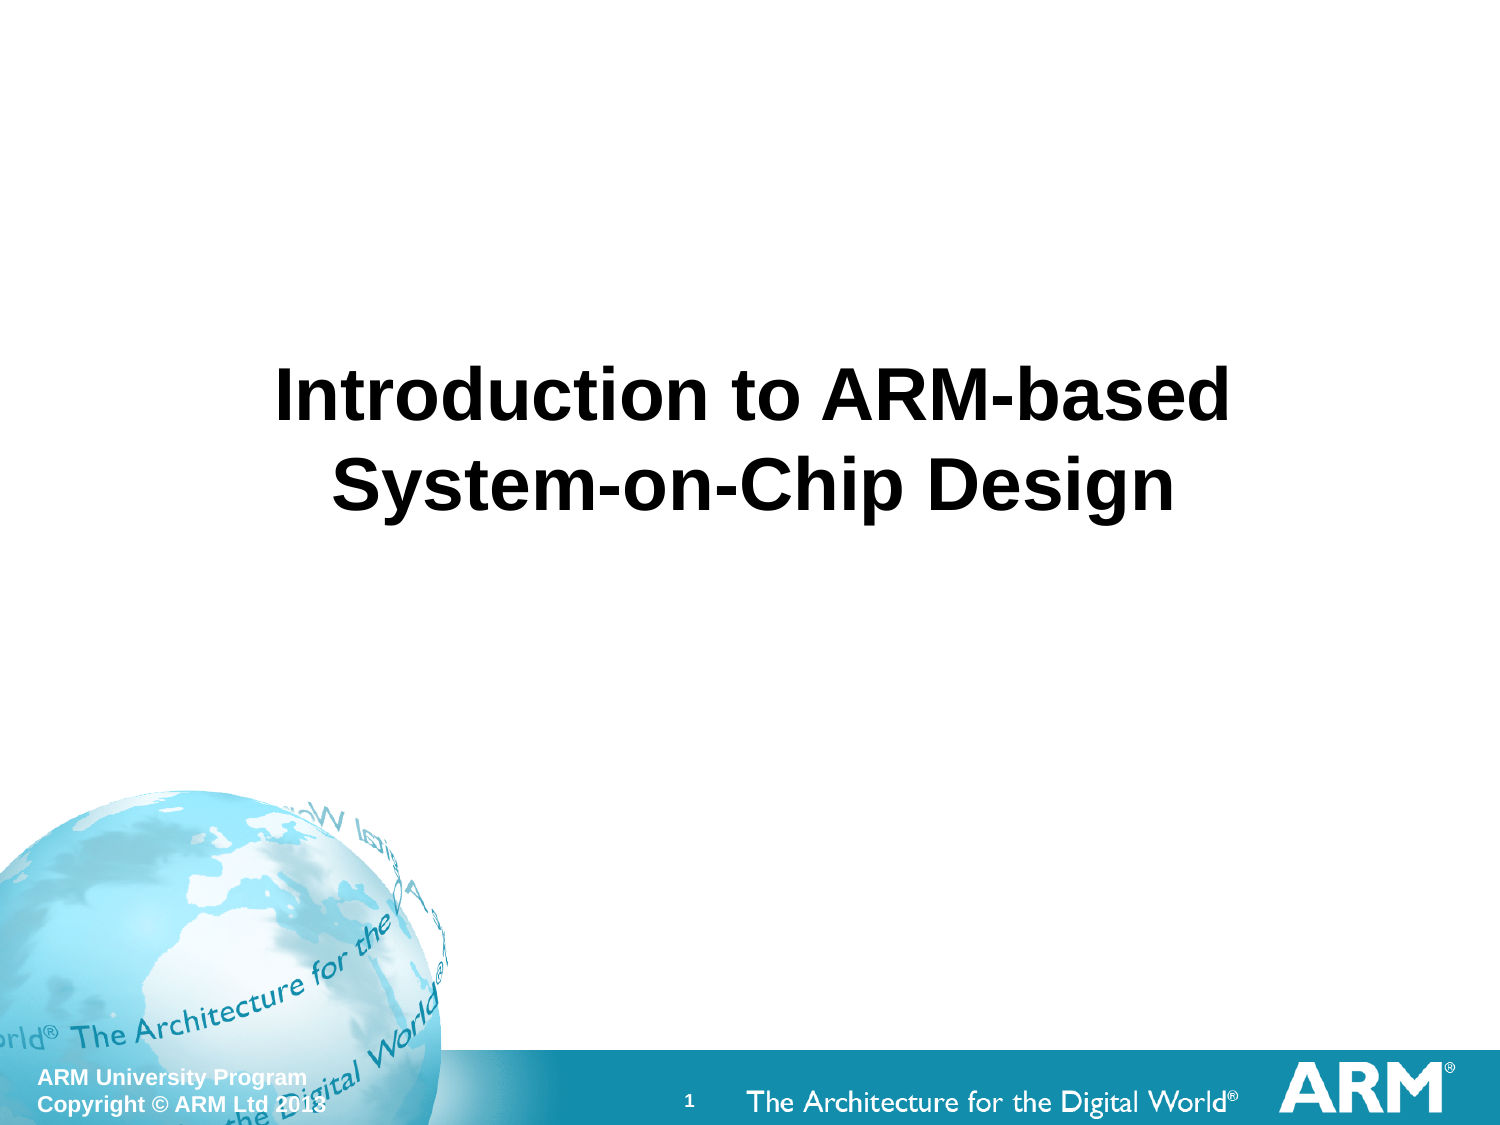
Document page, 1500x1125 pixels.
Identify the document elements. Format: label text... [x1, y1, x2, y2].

picture [0, 780, 1500, 1125]
title Introduction to ARM-based System-on-Chip Design [152, 337, 1356, 570]
